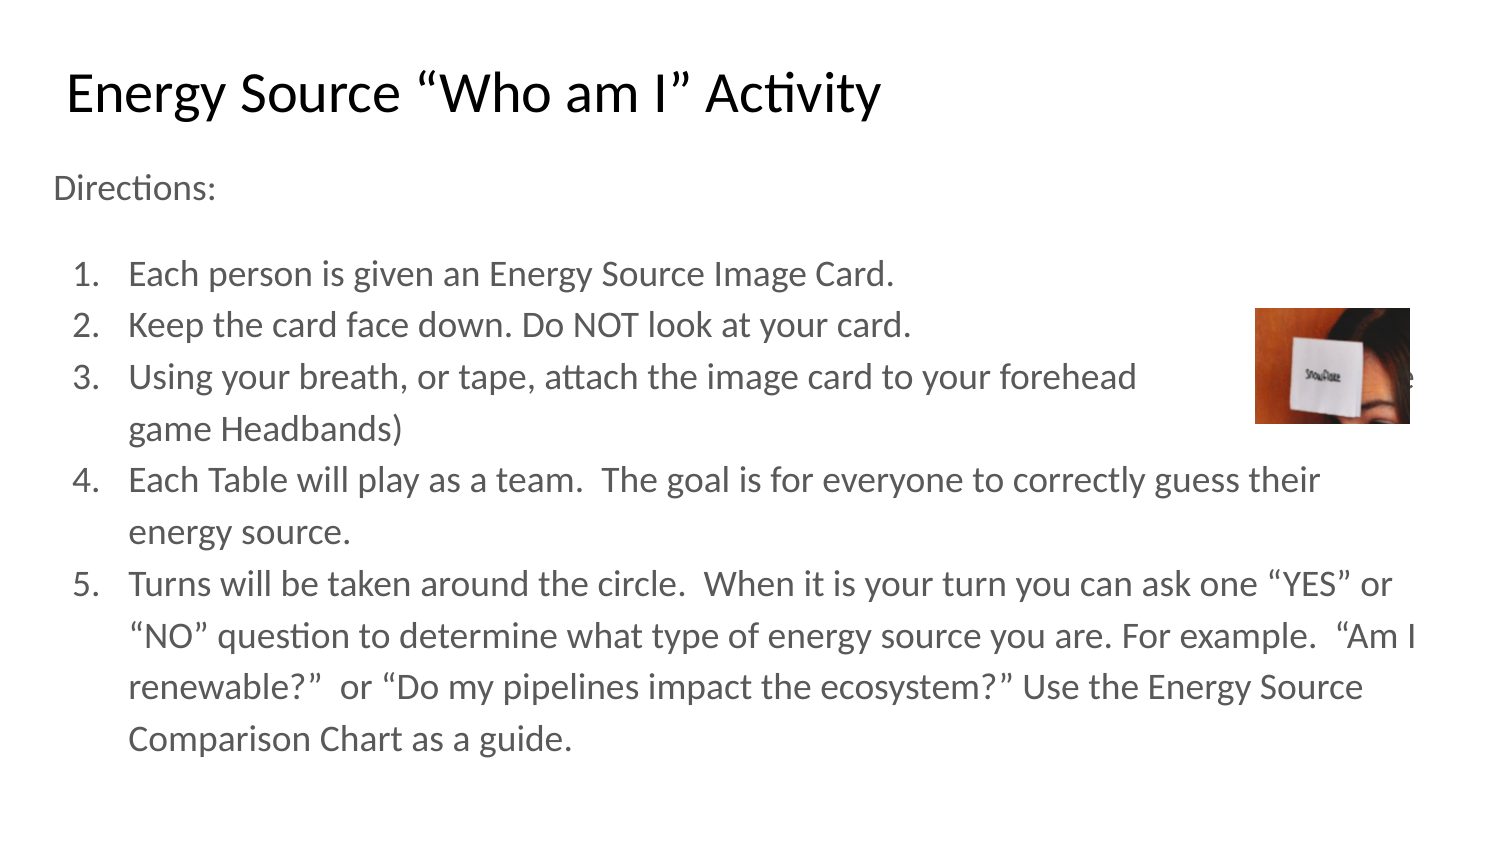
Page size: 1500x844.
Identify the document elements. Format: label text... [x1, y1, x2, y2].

picture [1255, 308, 1411, 424]
list Directions: Each person is given an Energy Source Image Card. Keep the card face down. Do NOT look at your card. Using your breath, or tape, attach the image card to your forehead (like in the game Headbands) Each Table will play as a team. The goal is for everyone to correctly guess their energy source. Turns will be taken around the circle. When it is your turn you can ask one “YES” or “NO” question to determine what type of energy source you are. For example. “Am I renewable?” or “Do my pipelines impact the ecosystem?” Use the Energy Source Comparison Chart as a guide. [38, 141, 1436, 703]
title Energy Source “Who am I” Activity [51, 39, 1449, 134]
